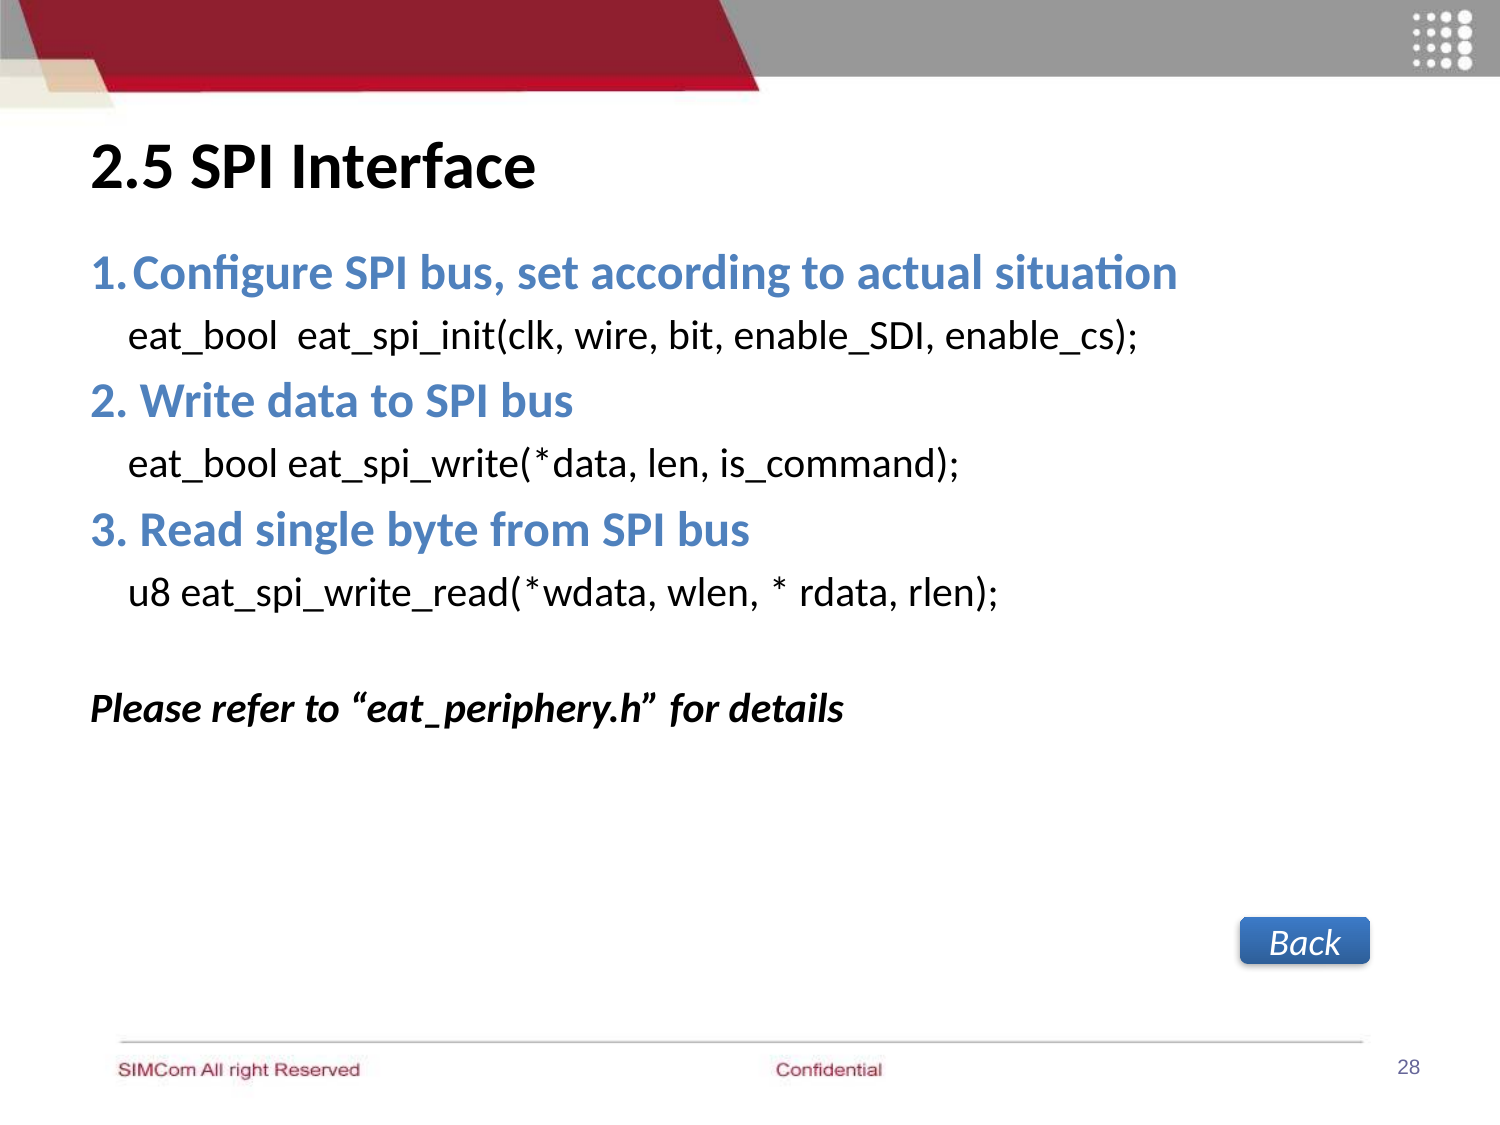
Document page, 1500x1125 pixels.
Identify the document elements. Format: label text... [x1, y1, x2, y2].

text_box Back [1240, 916, 1371, 965]
picture [0, 0, 1500, 1125]
title 2.5 SPI Interface [74, 89, 1426, 231]
list Configure SPI bus, set according to actual situation eat_bool eat_spi_init(clk, wire, bit, enable_SDI, enable_cs); 2. Write data to SPI bus eat_bool eat_spi_write(*data, len, is_command); 3. Read single byte from SPI bus u8 eat_spi_write_read(*wdata, wlen, * rdata, rlen); Please refer to “eat_periphery.h” for details [74, 231, 1426, 1036]
